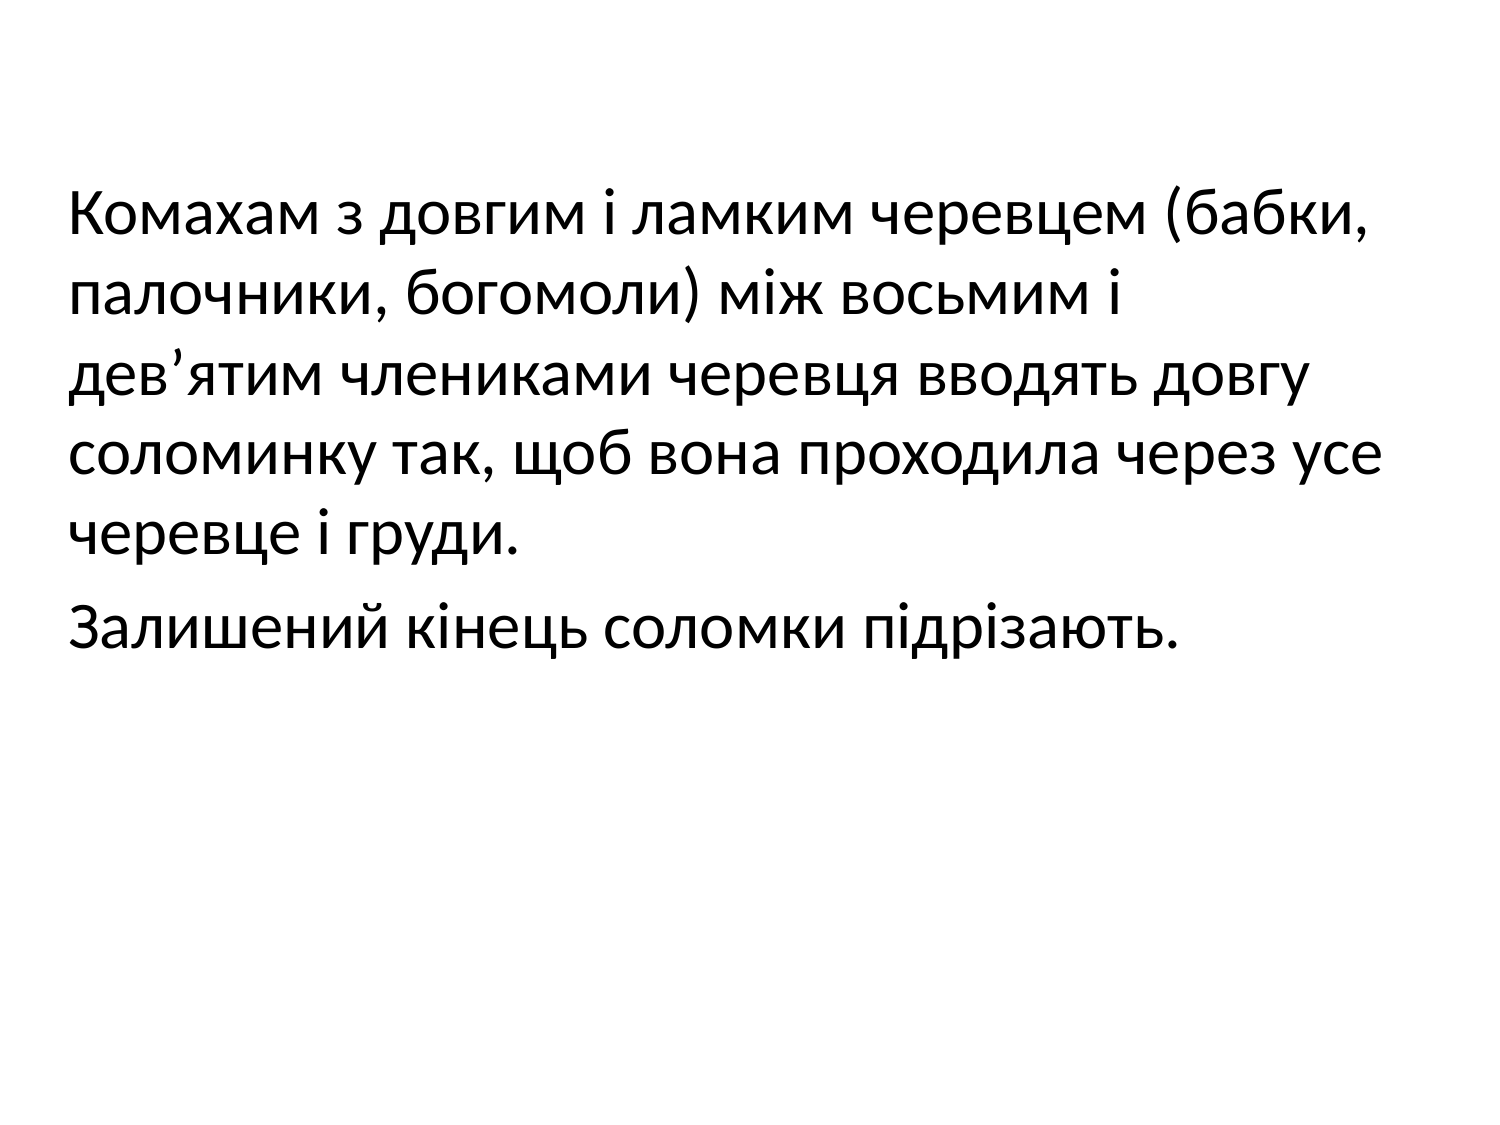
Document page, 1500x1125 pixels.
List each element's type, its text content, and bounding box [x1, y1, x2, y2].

list Комахам з довгим і ламким черевцем (бабки, палочники, богомоли) між восьмим і дев’ятим члениками черевця вводять довгу соломинку так, щоб вона проходила через усе черевце і груди. Залишений кінець соломки підрізають. [53, 160, 1404, 904]
